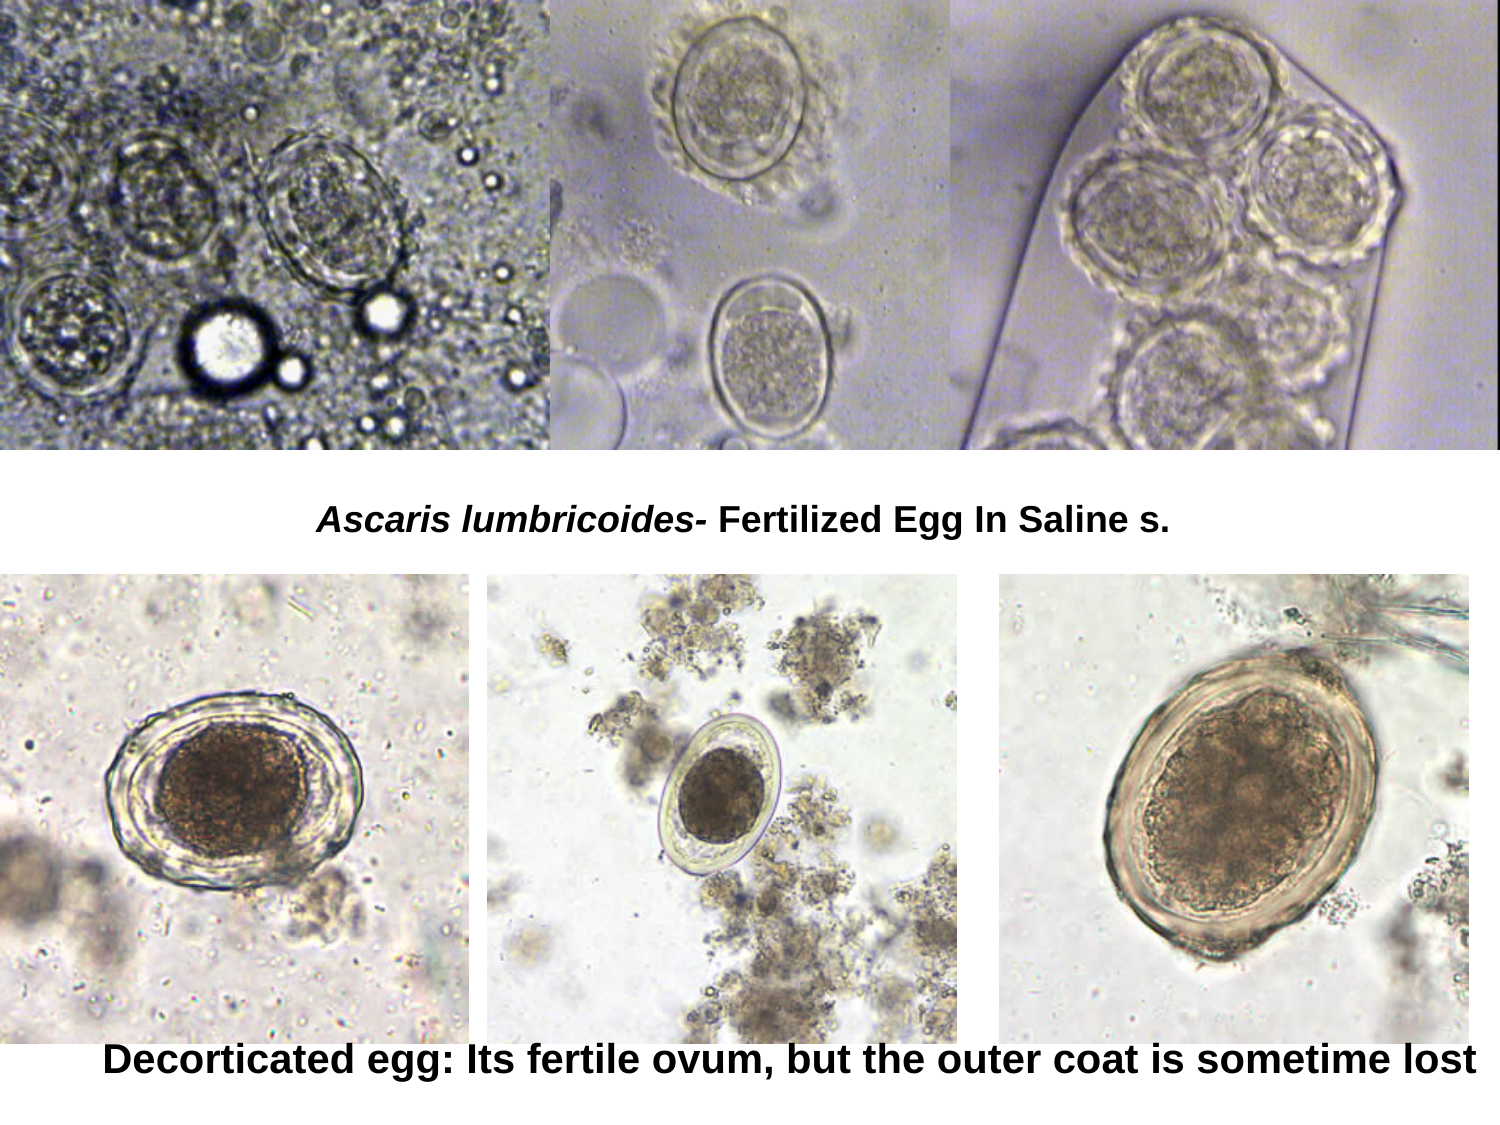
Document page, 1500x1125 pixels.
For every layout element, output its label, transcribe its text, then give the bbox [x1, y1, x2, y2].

picture [0, 0, 1500, 451]
picture [999, 574, 1469, 1044]
text_box Ascaris lumbricoides- Fertilized Egg In Saline s. [74, 487, 1413, 548]
picture [487, 574, 957, 1044]
picture [0, 574, 469, 1044]
text_box Decorticated egg: Its fertile ovum, but the outer coat is sometime lost [87, 1024, 1500, 1125]
